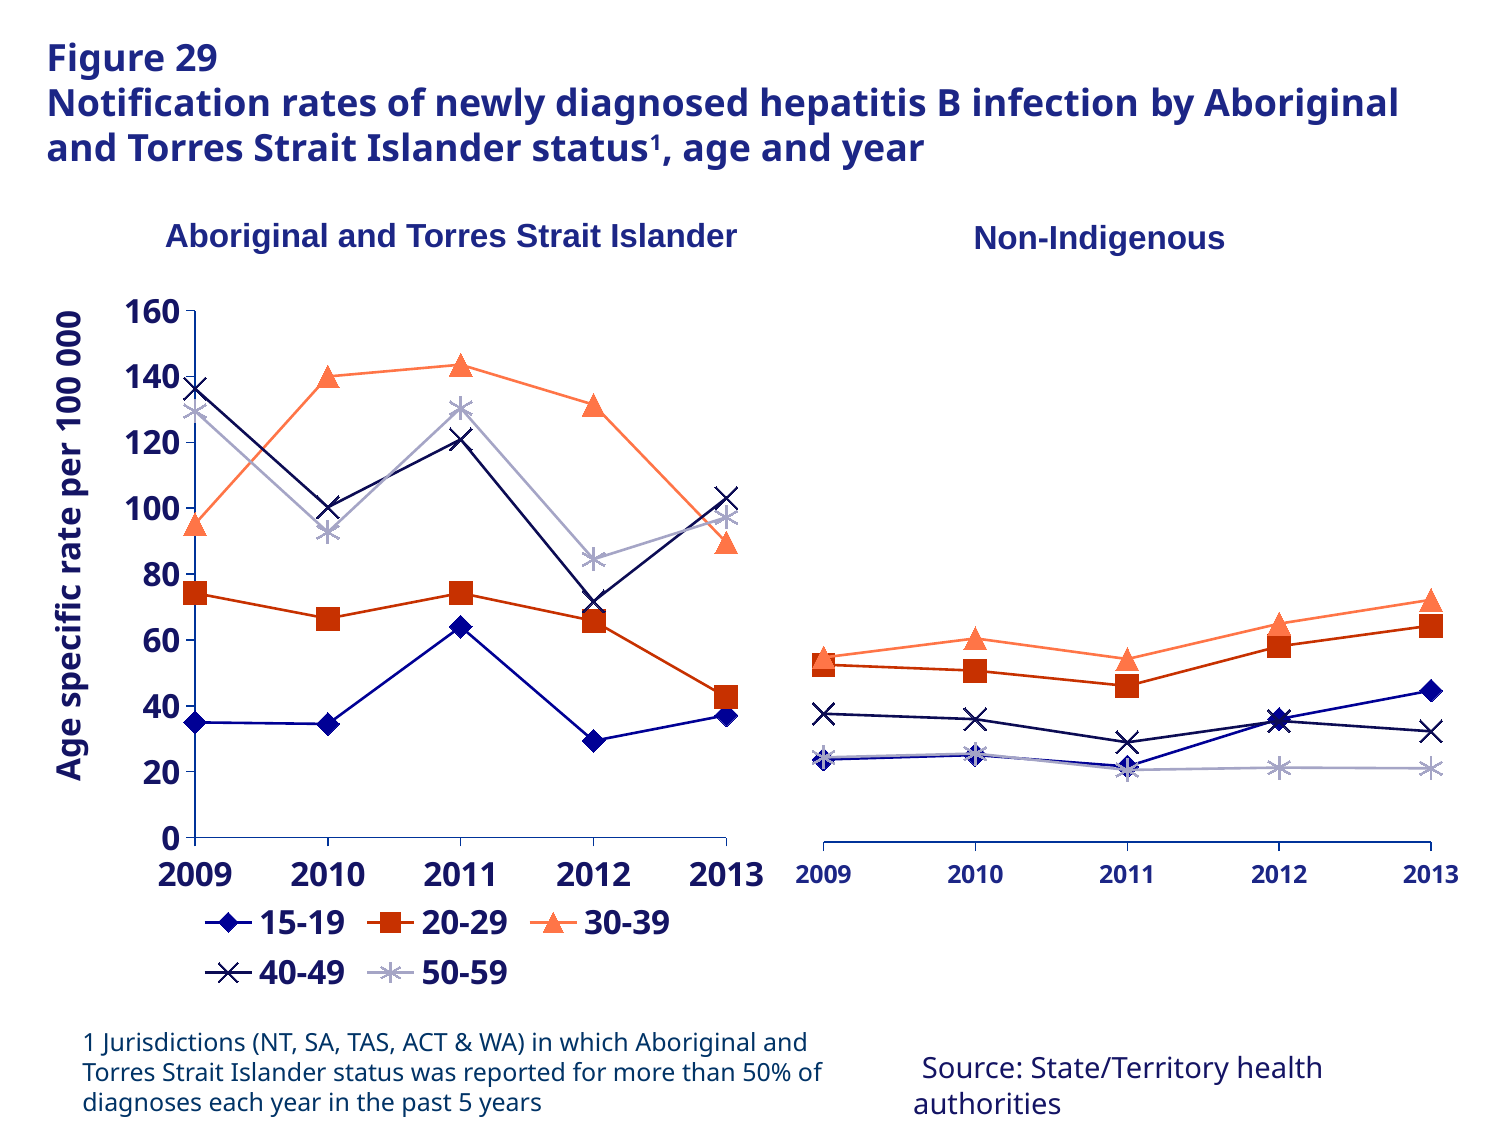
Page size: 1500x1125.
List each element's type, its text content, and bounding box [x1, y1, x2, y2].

title Figure 29 Notification rates of newly diagnosed hepatitis B infection by Aboriginal and Torres Strait Islander status1, age and year [31, 26, 1472, 183]
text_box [149, 206, 1294, 265]
chart [97, 284, 1484, 1002]
text_box Age specific rate per 100 000 [39, 296, 92, 797]
text_box 1 Jurisdictions (NT, SA, TAS, ACT & WA) in which Aboriginal and Torres Strait Islander status was reported for more than 50% of diagnoses each year in the past 5 years [67, 1018, 850, 1124]
text_box Source: State/Territory health authorities [898, 1037, 1459, 1125]
